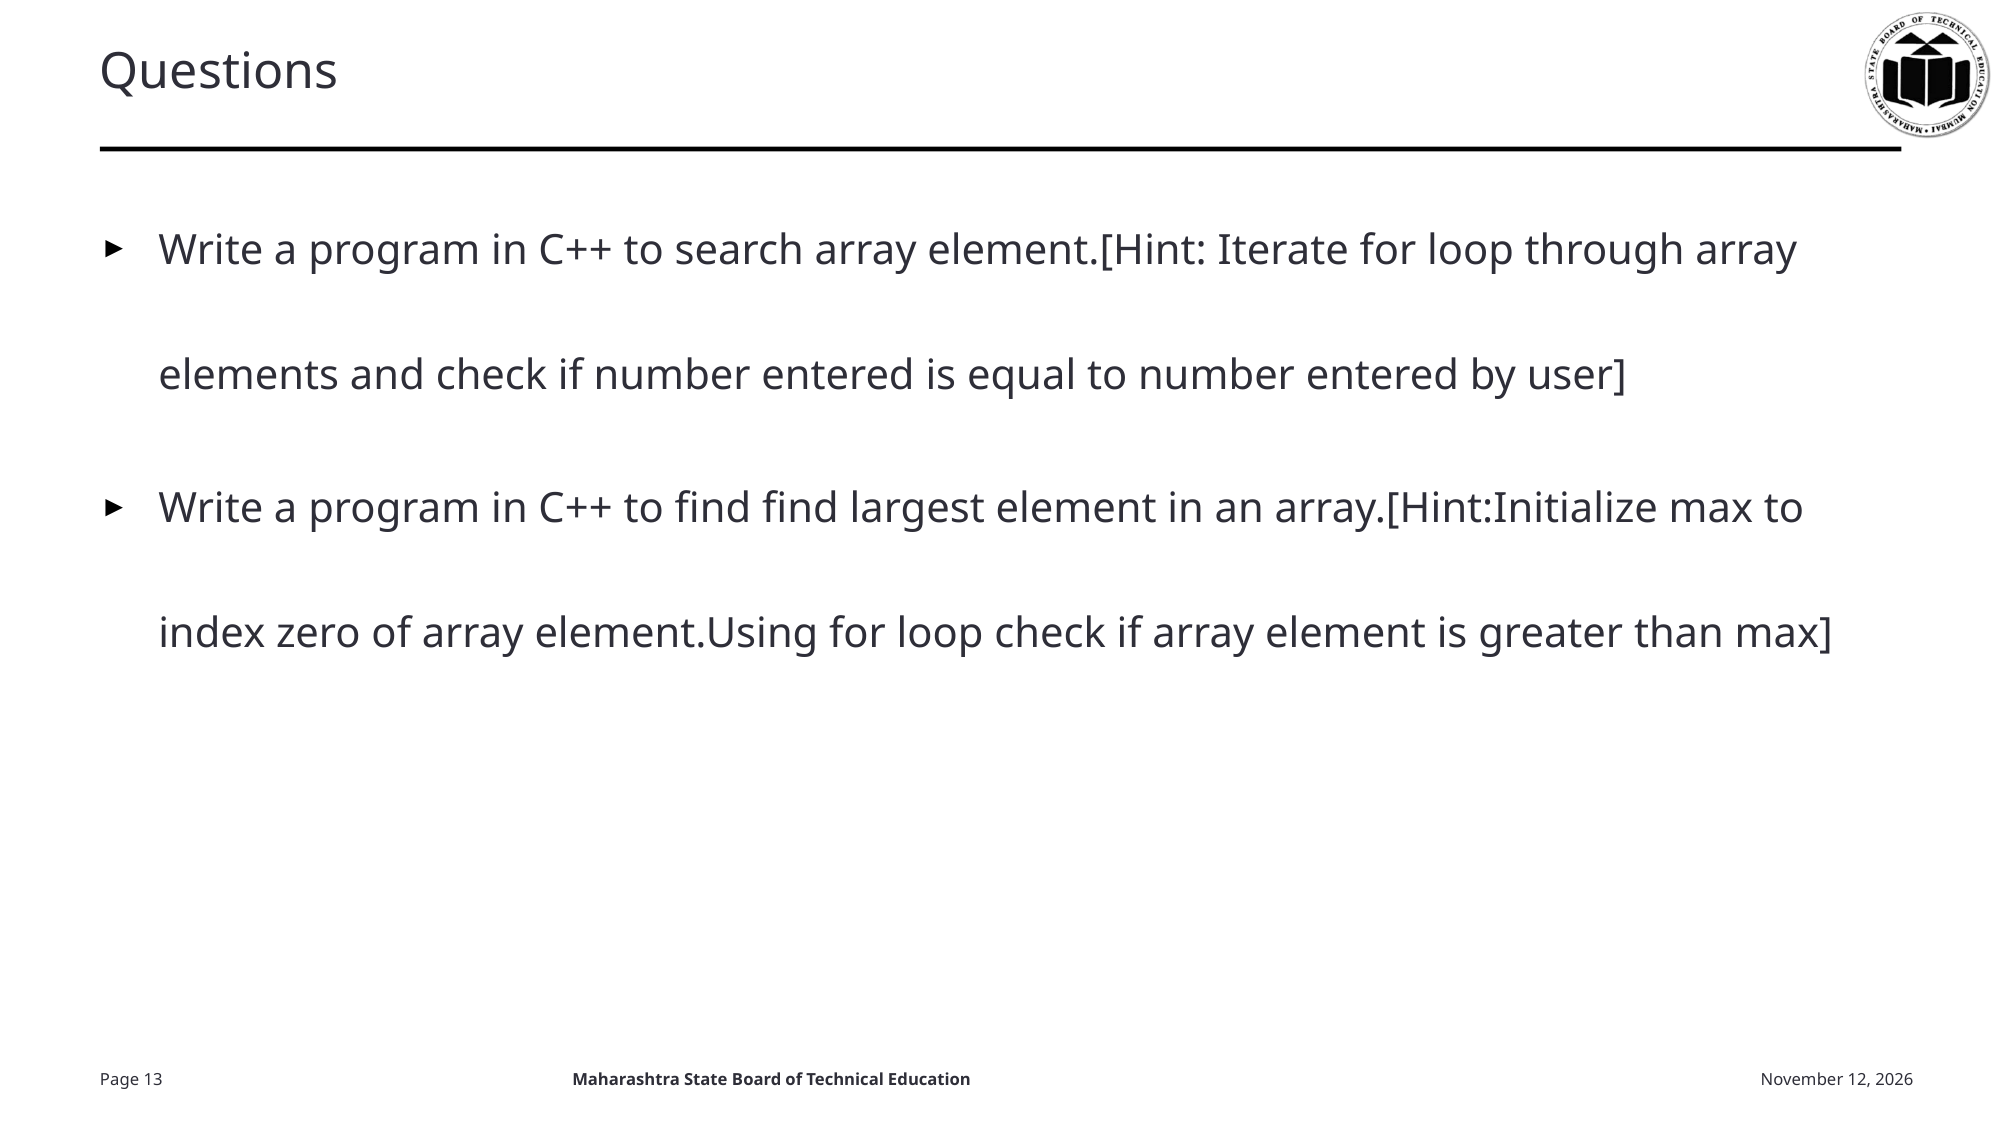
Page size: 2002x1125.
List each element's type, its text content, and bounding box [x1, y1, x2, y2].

title Questions [99, 48, 1901, 145]
picture [1852, 0, 2001, 149]
list Write a program in C++ to search array element.[Hint: Iterate for loop through array elements and check if number entered is equal to number entered by user] Write a program in C++ to find find largest element in an array.[Hint:Initialize max to index zero of array element.Using for loop check if array element is greater than max] [99, 147, 1901, 1038]
